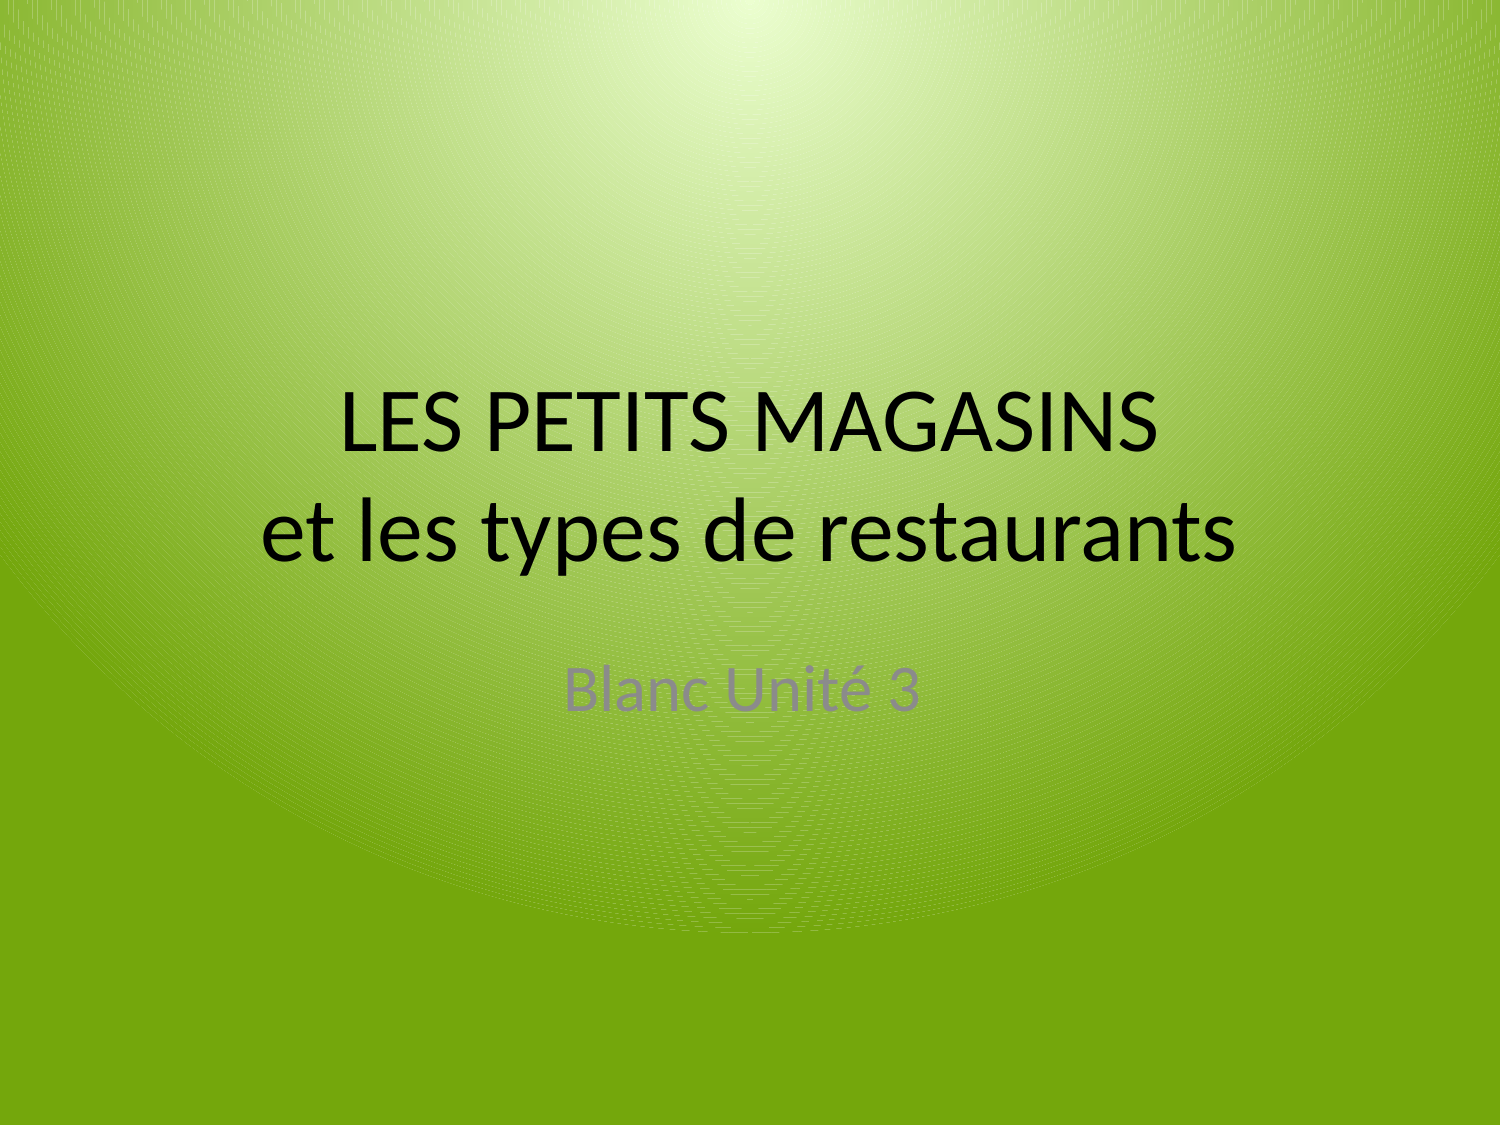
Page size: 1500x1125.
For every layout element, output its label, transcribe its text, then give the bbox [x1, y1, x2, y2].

subtitle Blanc Unité 3 [225, 637, 1275, 925]
title LES PETITS MAGASINS et les types de restaurants [112, 349, 1388, 591]
